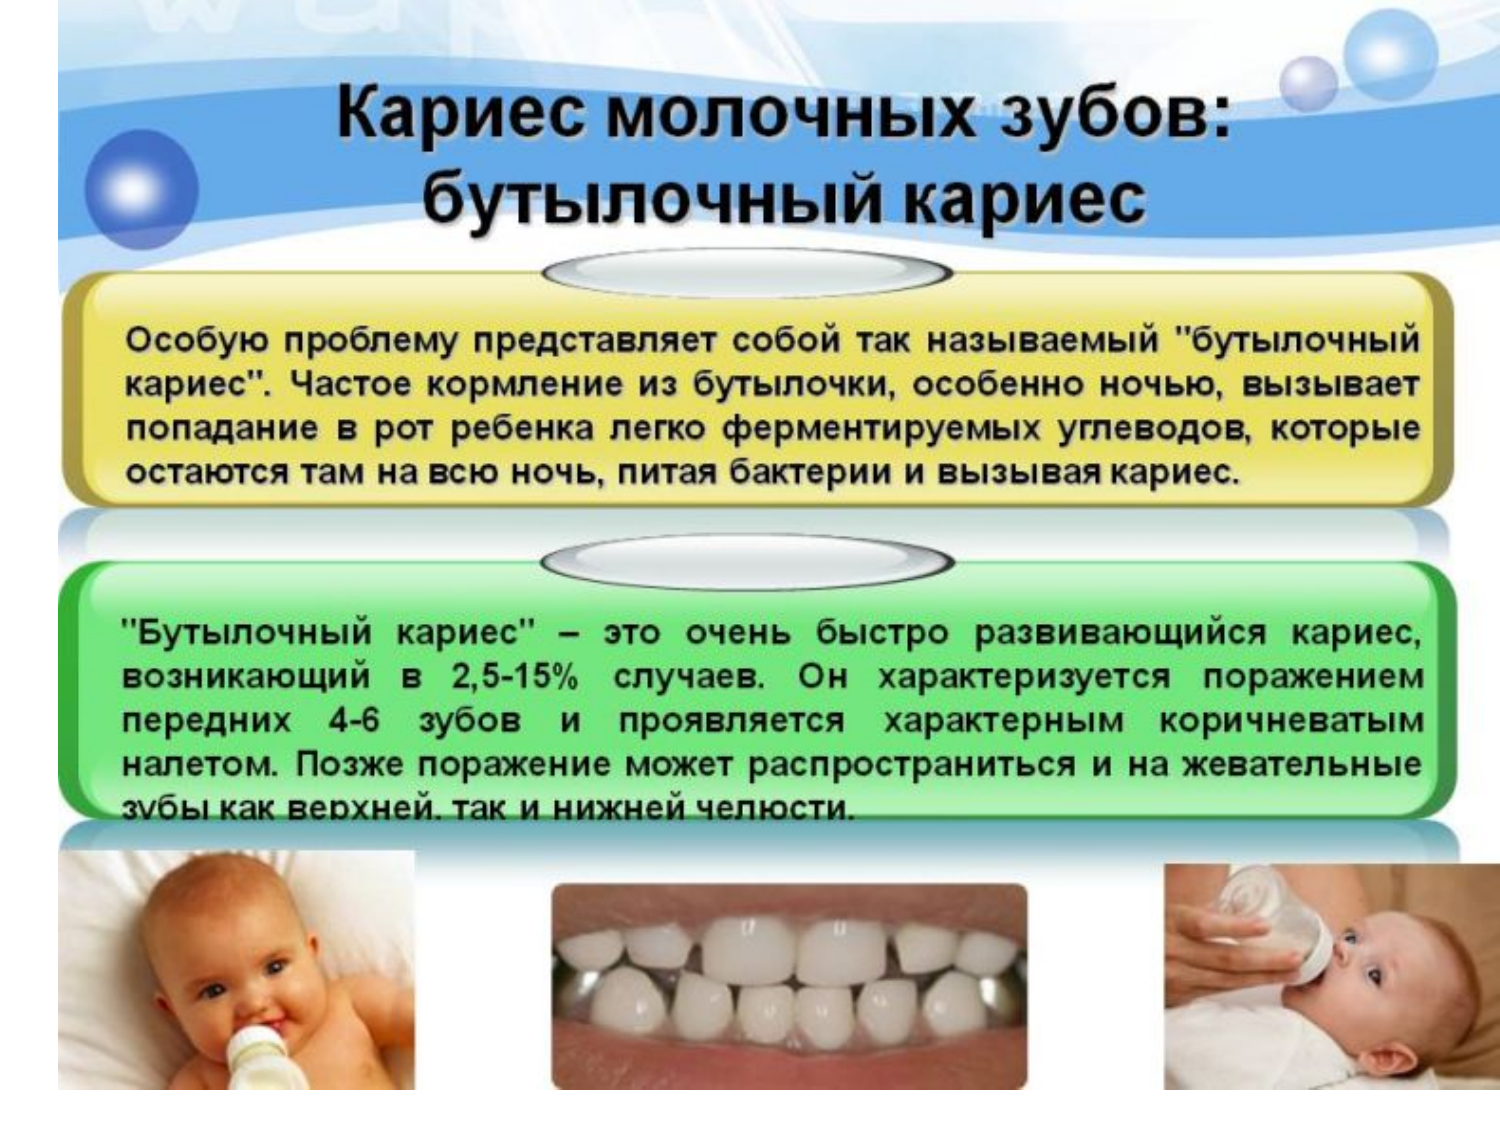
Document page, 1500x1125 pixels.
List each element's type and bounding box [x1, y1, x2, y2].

list [58, 0, 1500, 1091]
